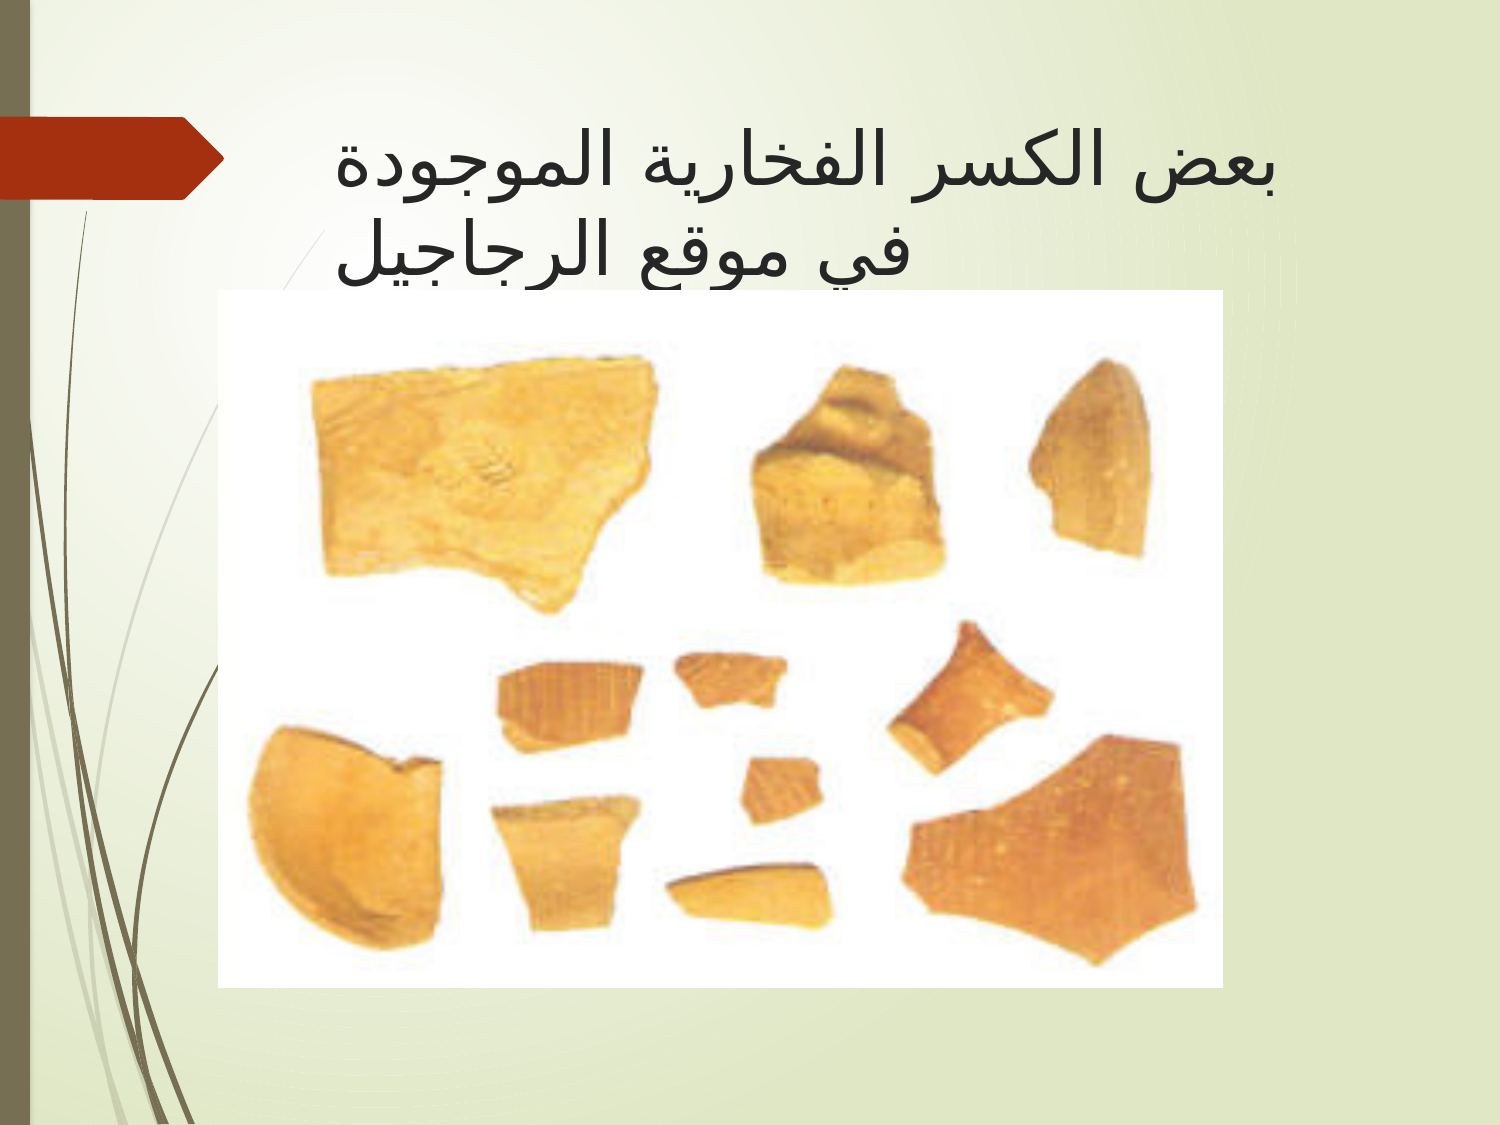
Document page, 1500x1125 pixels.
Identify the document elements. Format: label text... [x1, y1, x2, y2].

title بعض الكسر الفخارية الموجودة في موقع الرجاجيل [319, 102, 1400, 313]
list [218, 290, 1223, 988]
